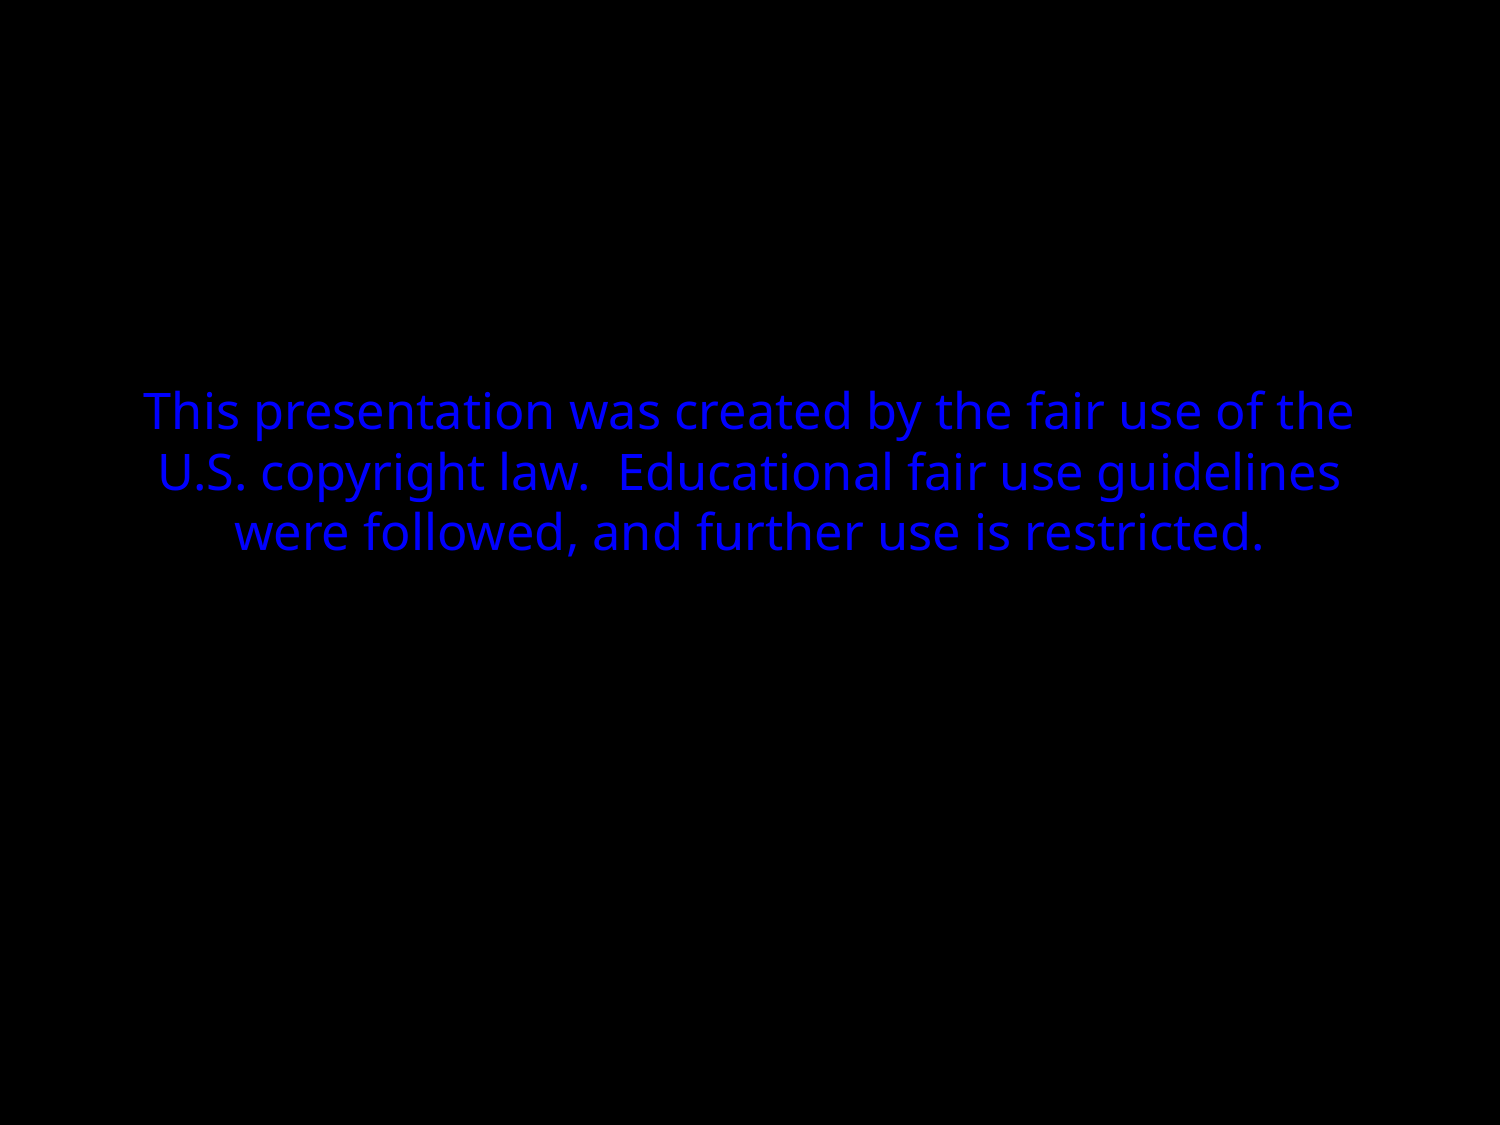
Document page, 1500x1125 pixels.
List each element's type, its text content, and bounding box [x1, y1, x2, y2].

title This presentation was created by the fair use of the U.S. copyright law. Educational fair use guidelines were followed, and further use is restricted. [112, 349, 1388, 591]
